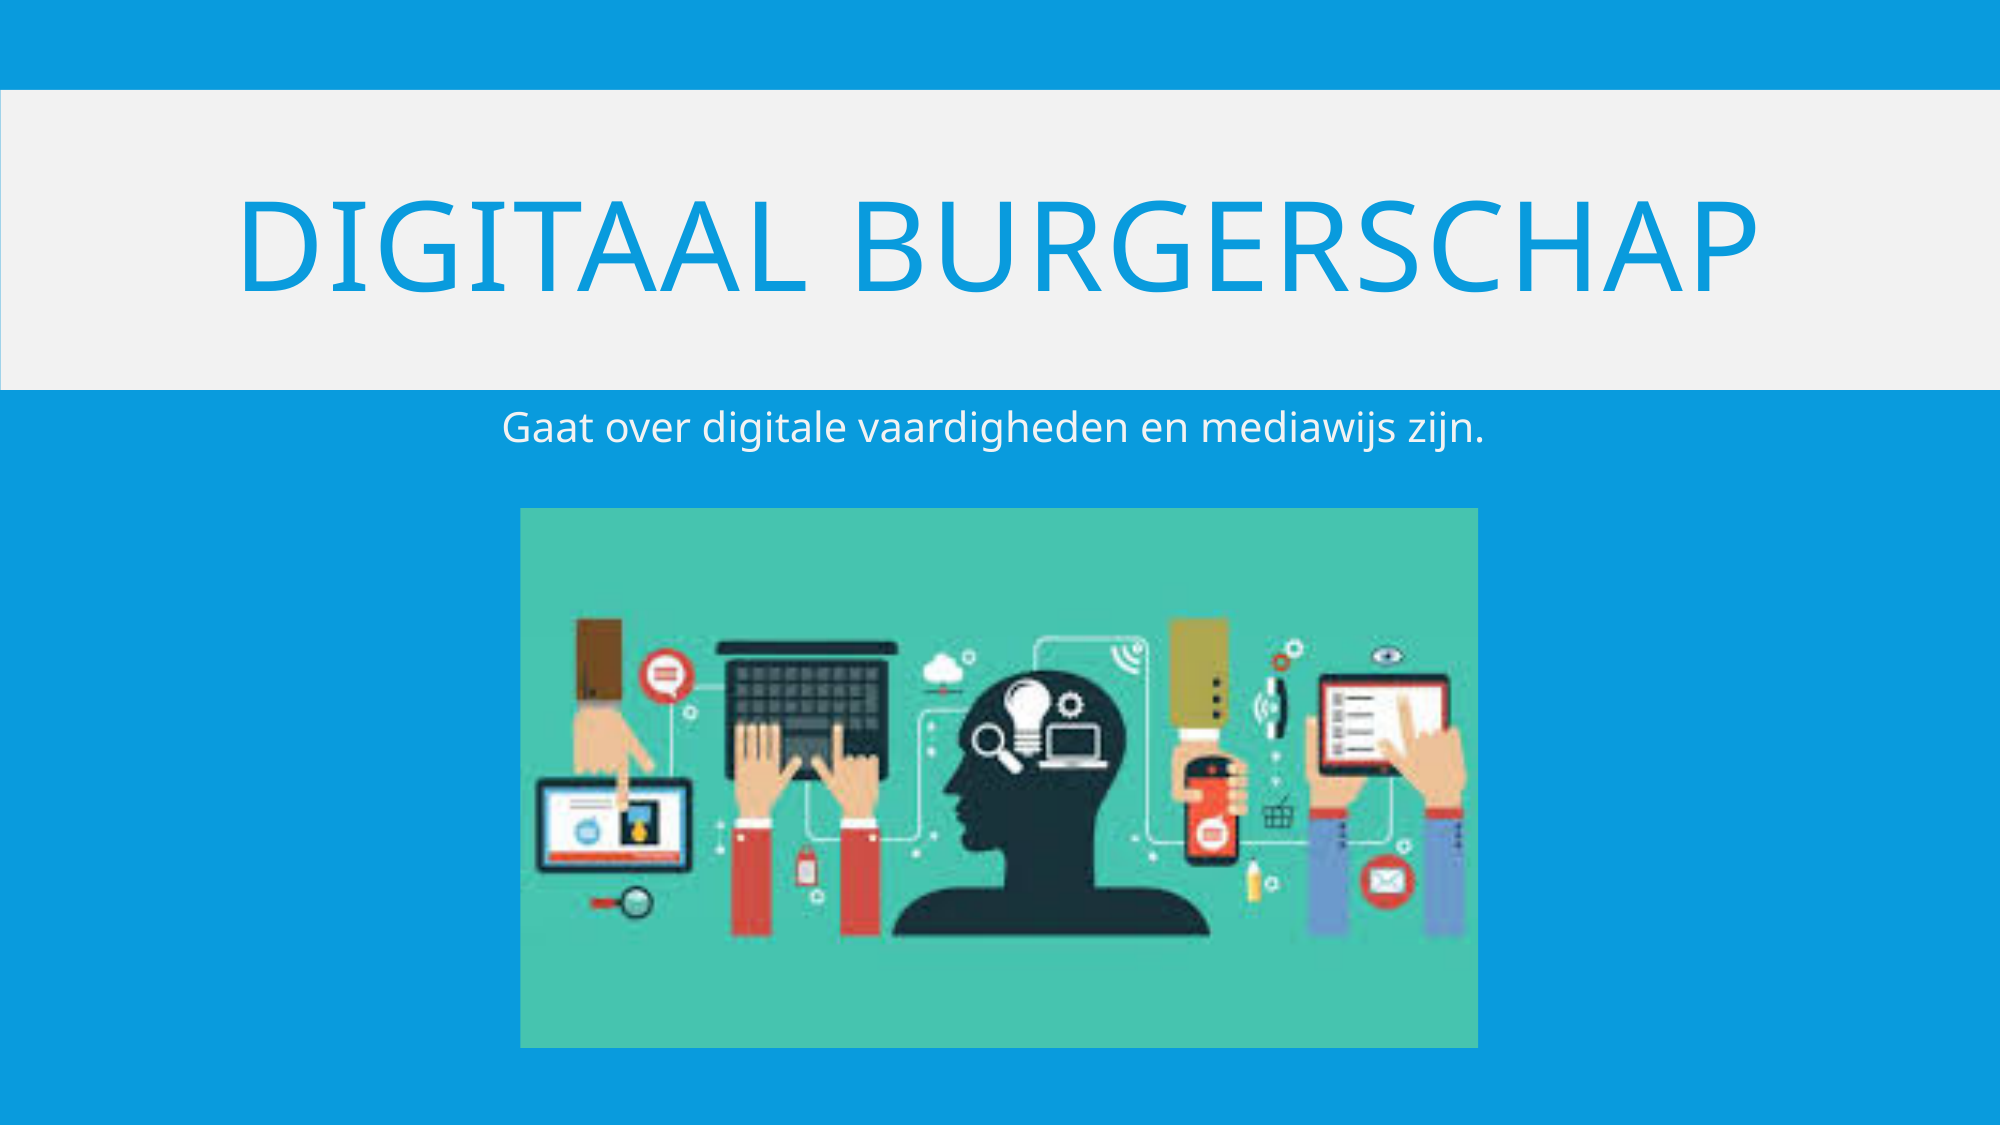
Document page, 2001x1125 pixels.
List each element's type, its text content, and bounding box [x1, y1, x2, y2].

list Gaat over digitale vaardigheden en mediawijs zijn. [249, 399, 1750, 492]
text_box [0, 391, 2000, 1125]
title Digitaal Burgerschap [58, 112, 1941, 398]
text_box [0, 89, 2000, 391]
text_box [0, 0, 2000, 89]
picture [521, 509, 1477, 1047]
